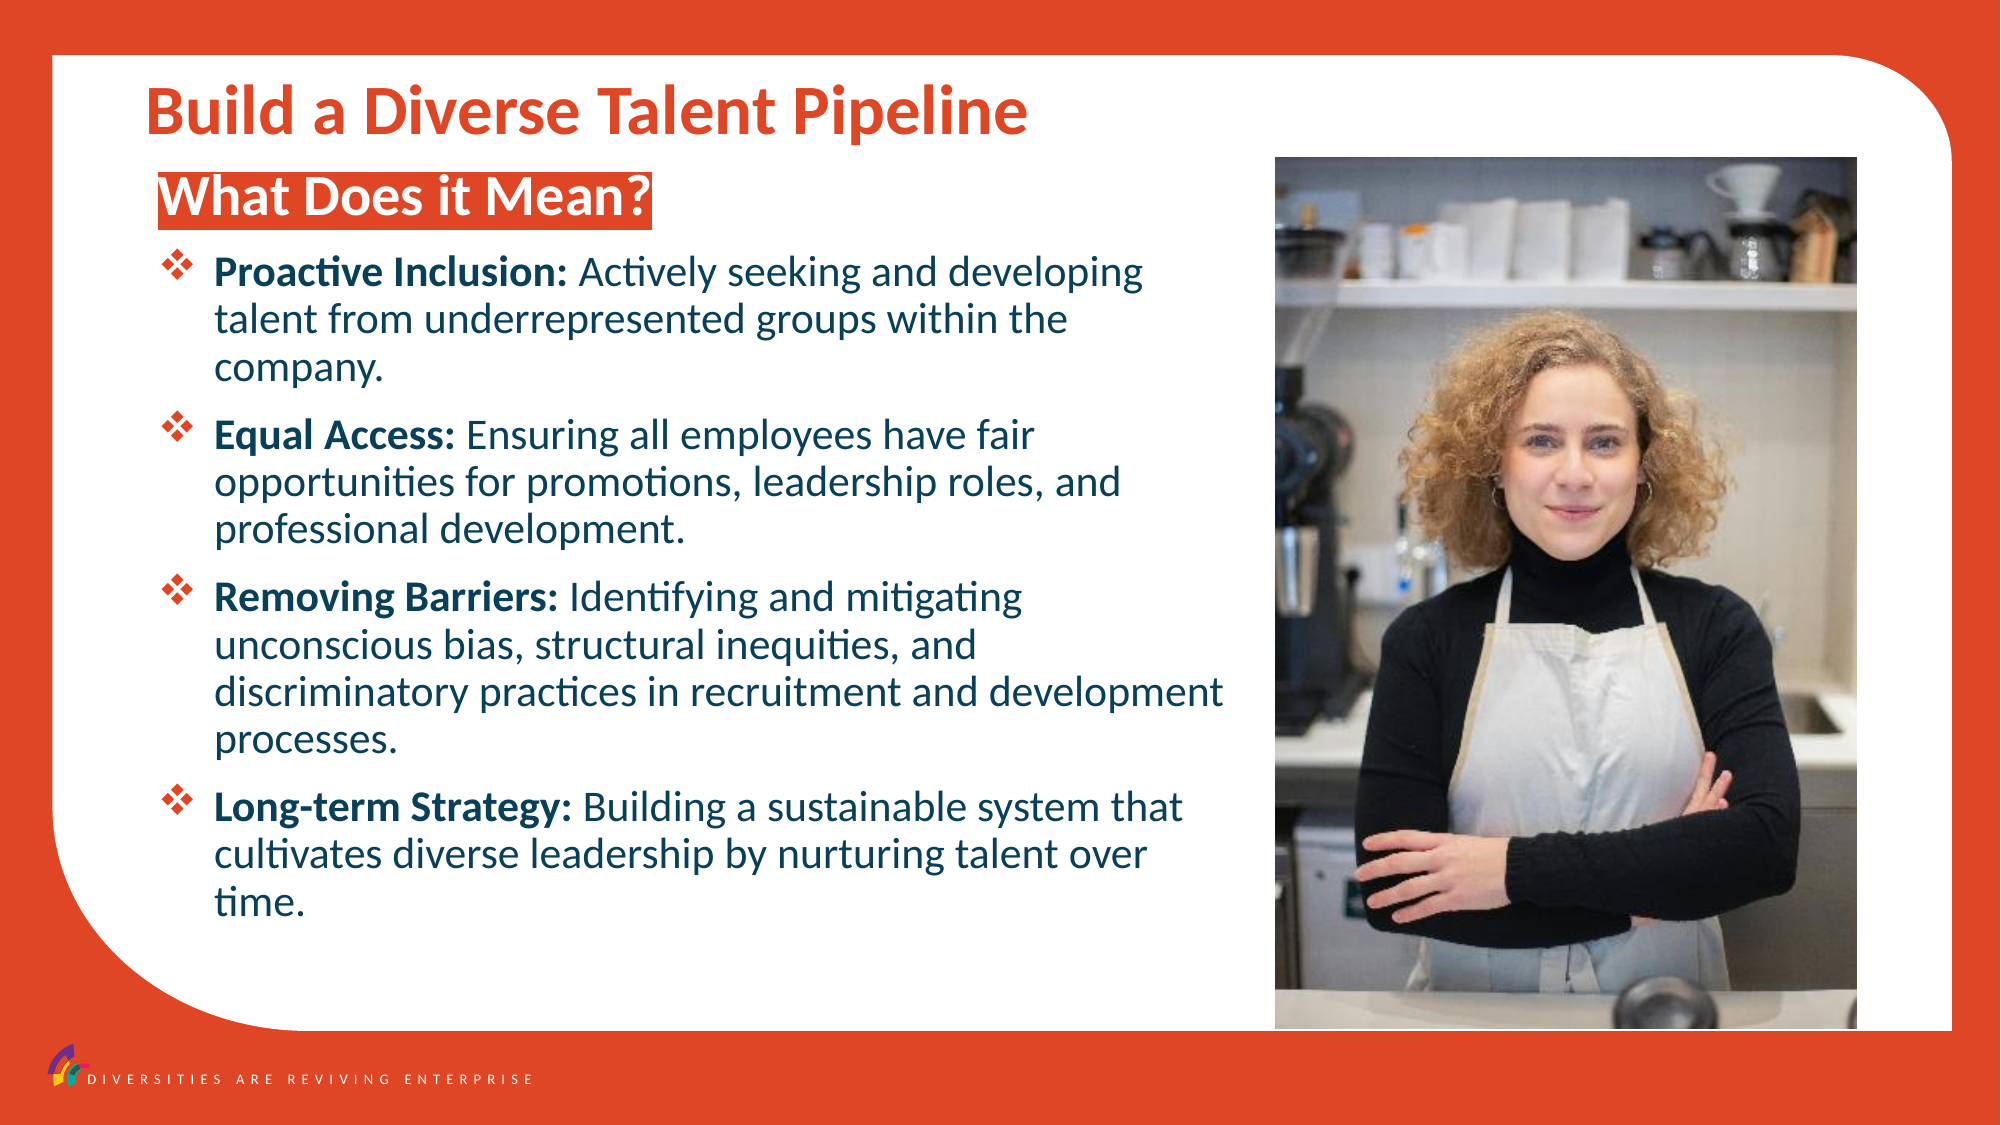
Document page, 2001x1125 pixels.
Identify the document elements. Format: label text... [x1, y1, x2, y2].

list Build a Diverse Talent Pipeline [130, 66, 1869, 198]
list What Does it Mean? Proactive Inclusion: Actively seeking and developing talent from underrepresented groups within the company. Equal Access: Ensuring all employees have fair opportunities for promotions, leadership roles, and professional development. Removing Barriers: Identifying and mitigating unconscious bias, structural inequities, and discriminatory practices in recruitment and development processes. Long-term Strategy: Building a sustainable system that cultivates diverse leadership by nurturing talent over time. [143, 198, 1251, 1044]
picture [1275, 157, 1857, 1029]
